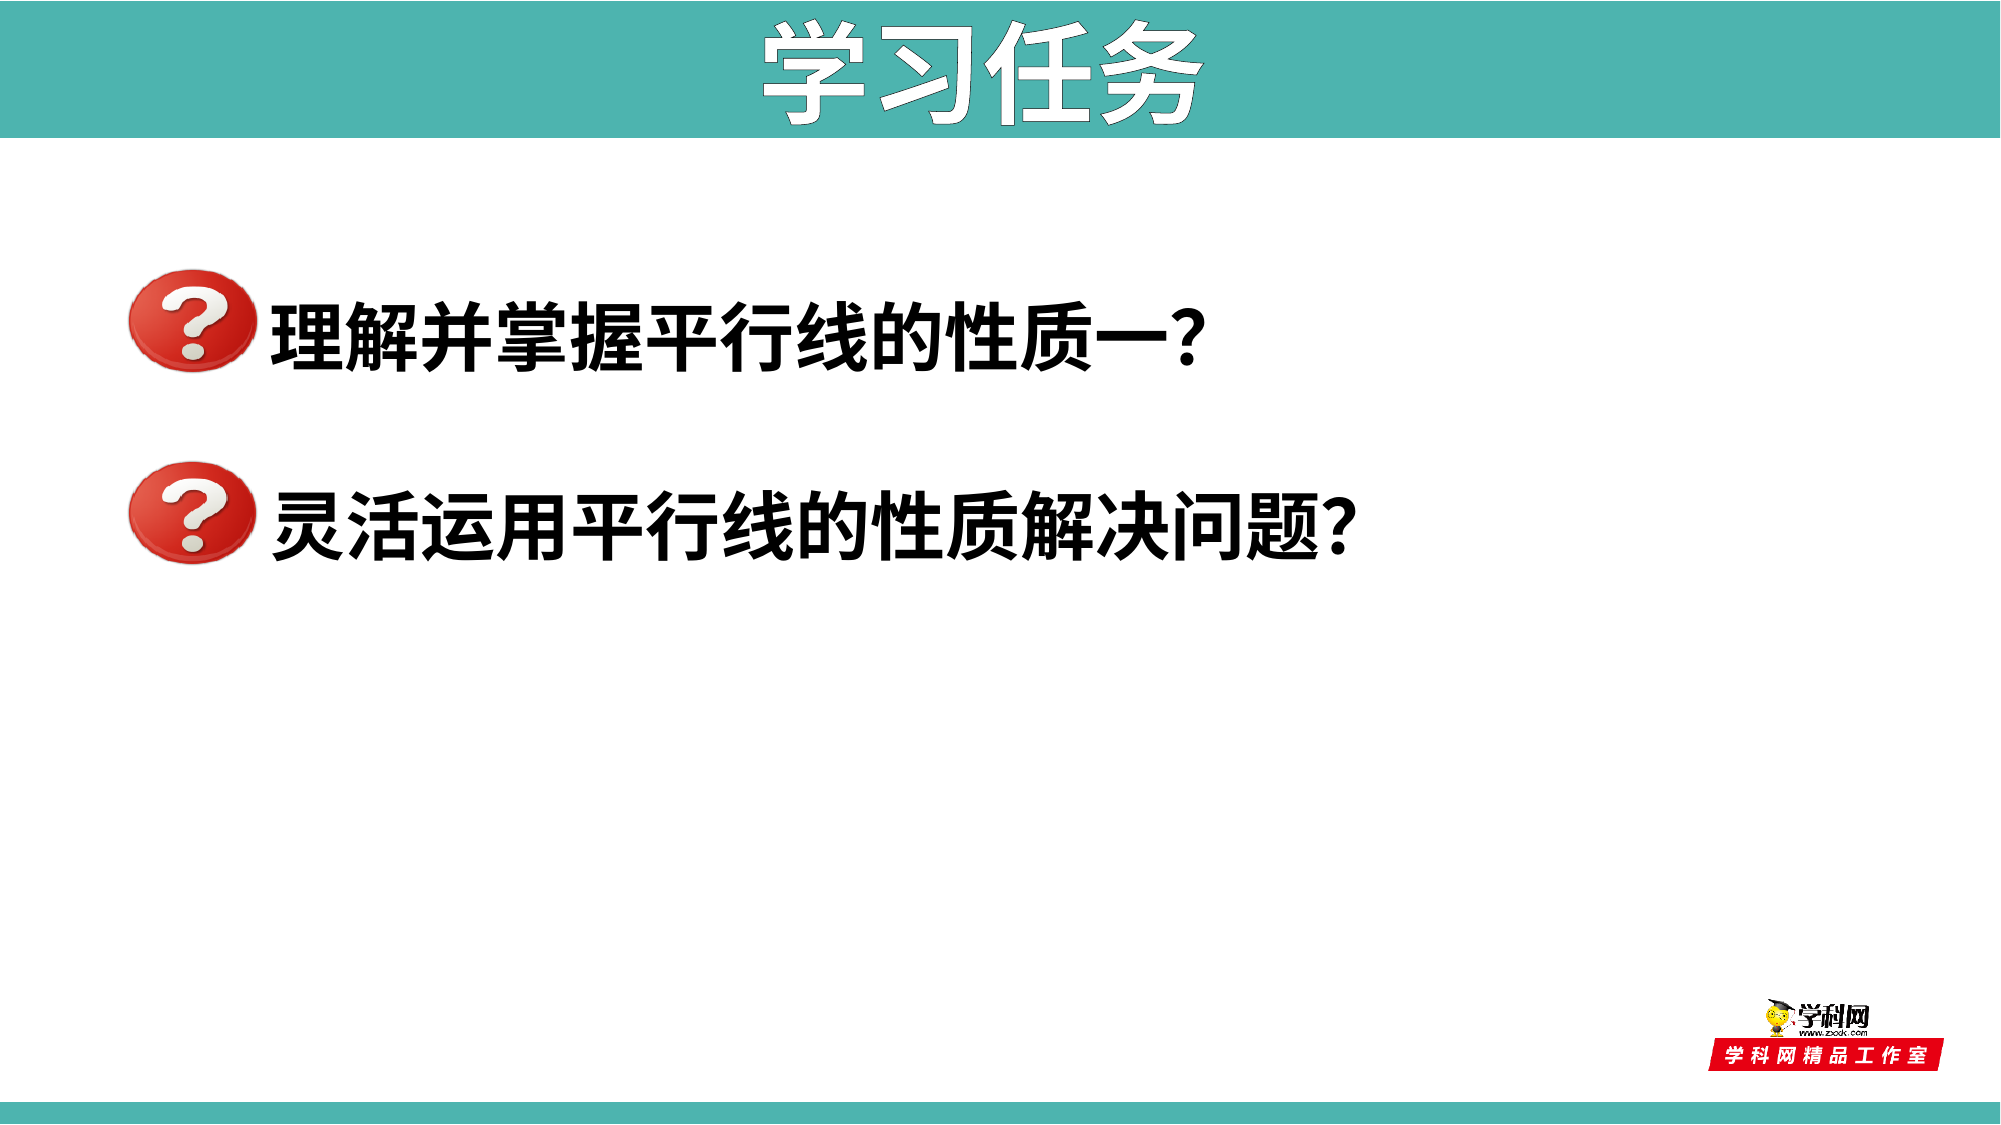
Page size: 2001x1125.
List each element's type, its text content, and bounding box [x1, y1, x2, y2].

picture [0, 1, 2001, 1124]
text_box 灵活运用平行线的性质解决问题？ [255, 445, 1579, 578]
text_box 理解并掌握平行线的性质一？ [254, 256, 1461, 389]
text_box 学习任务 [742, 0, 1223, 146]
